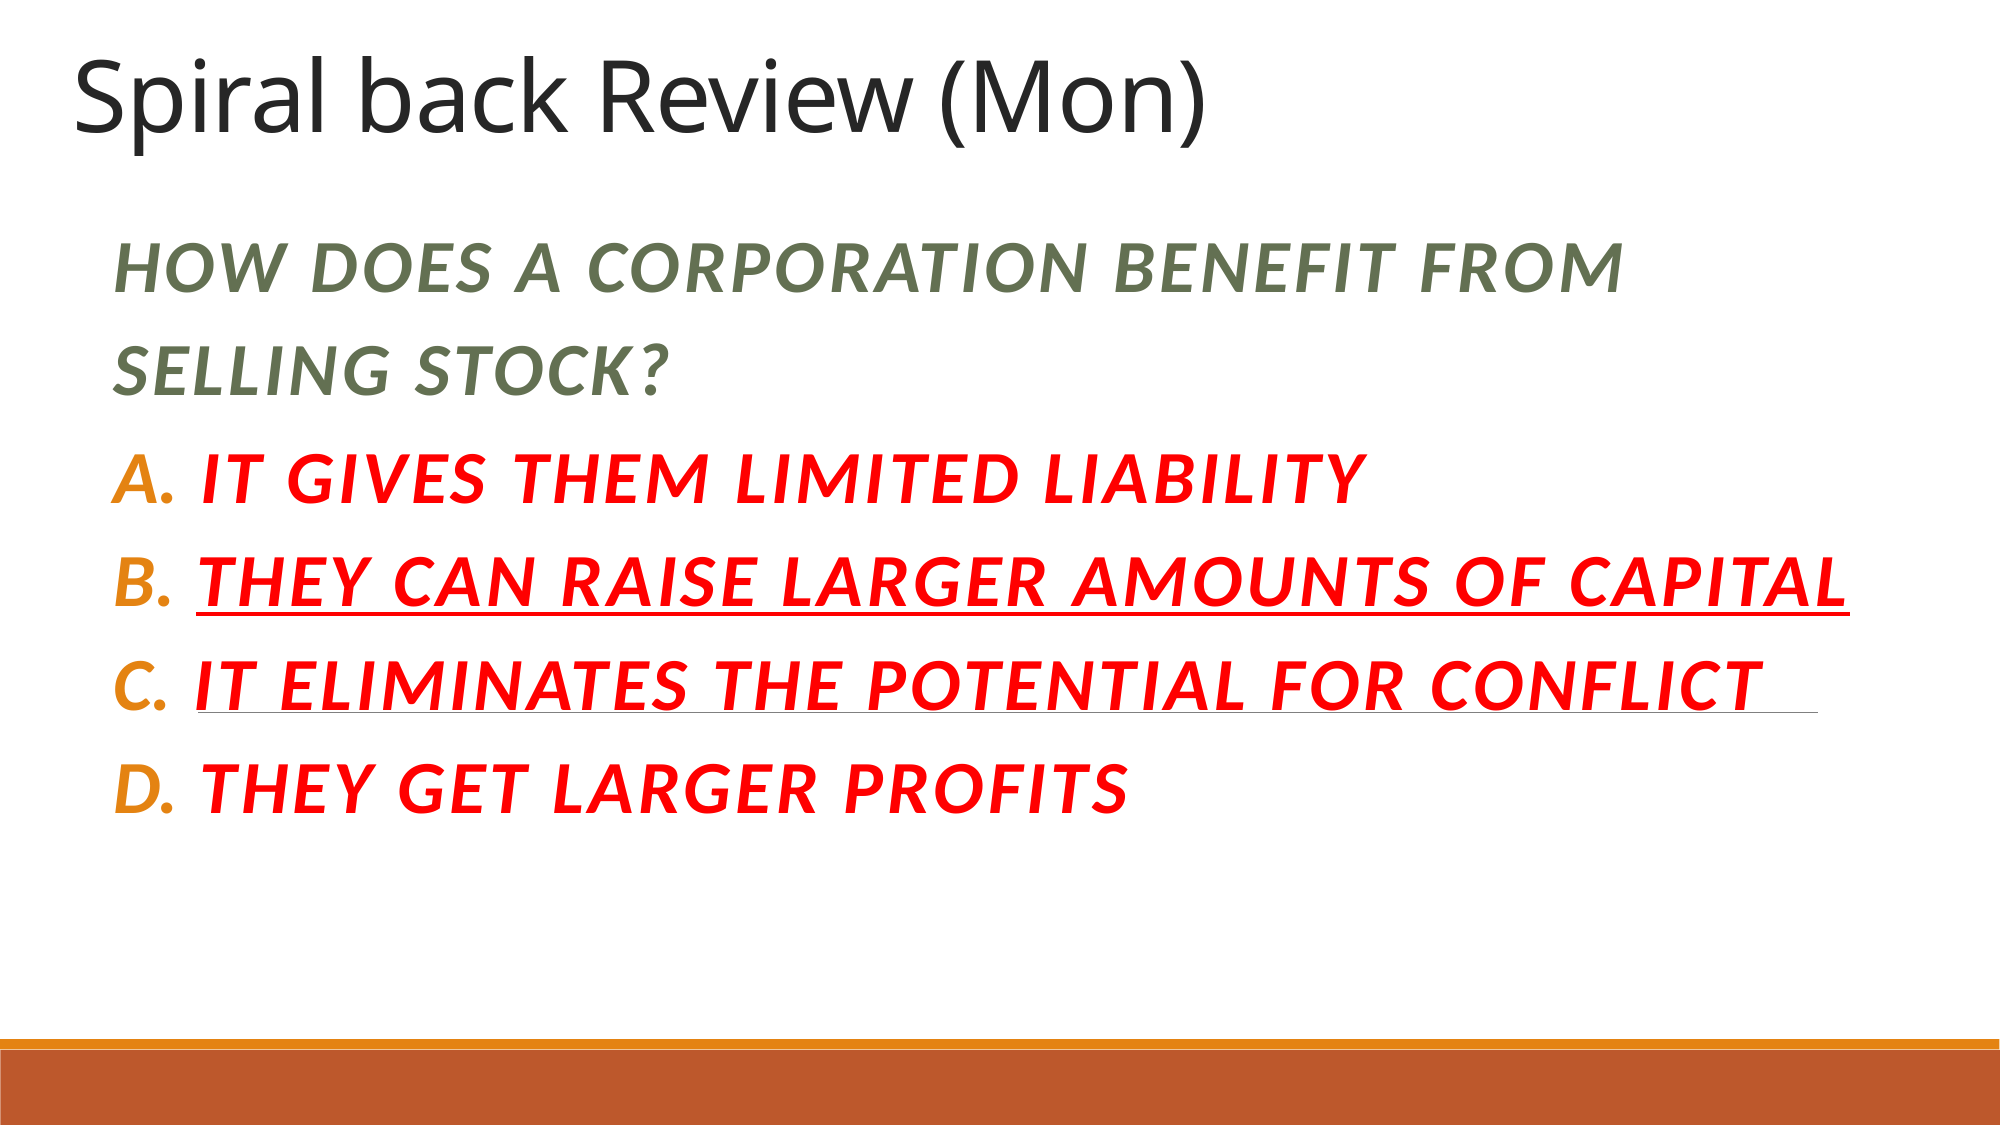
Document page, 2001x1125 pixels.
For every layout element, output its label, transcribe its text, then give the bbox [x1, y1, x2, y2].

title Spiral back Review (Mon) [57, 0, 1921, 161]
subtitle How does a corporation benefit from selling stock? it gives them limited liability they can raise larger amounts of capital it eliminates the potential for conflict they get larger profits [98, 196, 1881, 995]
